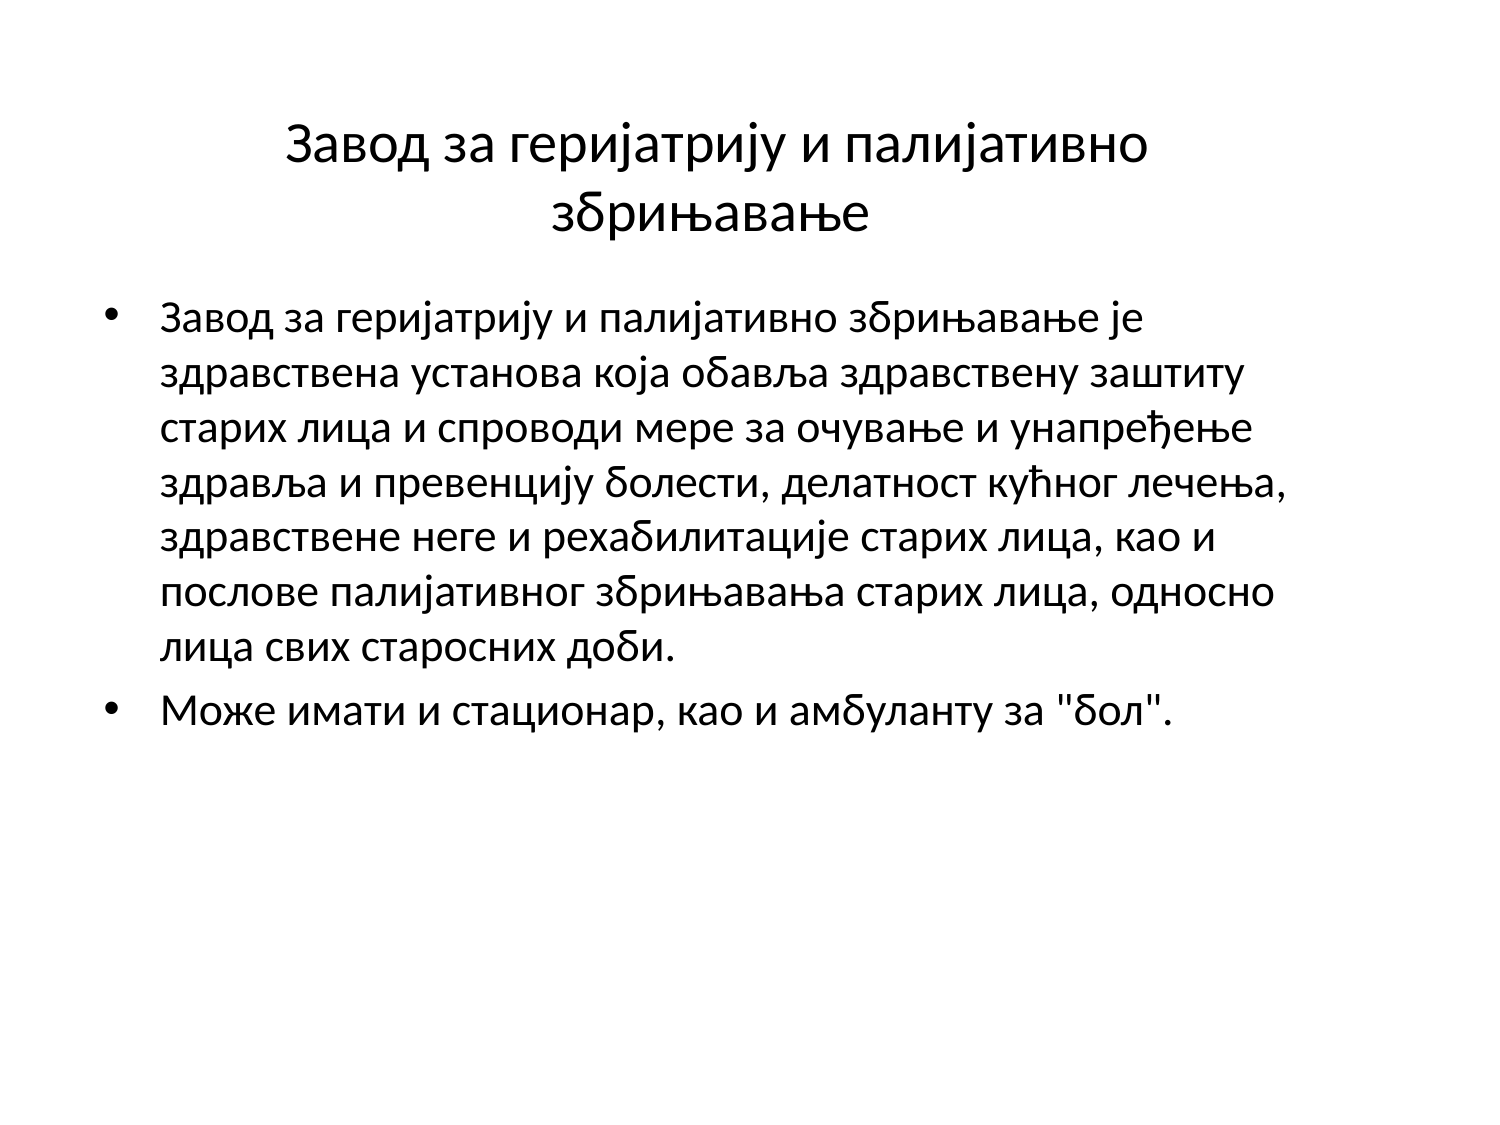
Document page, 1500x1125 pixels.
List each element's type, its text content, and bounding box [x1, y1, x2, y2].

title Завод за геријатрију и палијативно збрињавање [123, 90, 1312, 258]
list Завод за геријатрију и палијативно збрињавање је здравствена установа која обавља здравствену заштиту старих лица и спроводи мере за очување и унапређење здравља и превенцију болести, делатност кућног лечења, здравствене неге и рехабилитације старих лица, као и послове палијативног збрињавања старих лица, односно лица свих старосних доби. Може имати и стационар, као и амбуланту за "бол". [88, 278, 1343, 1074]
